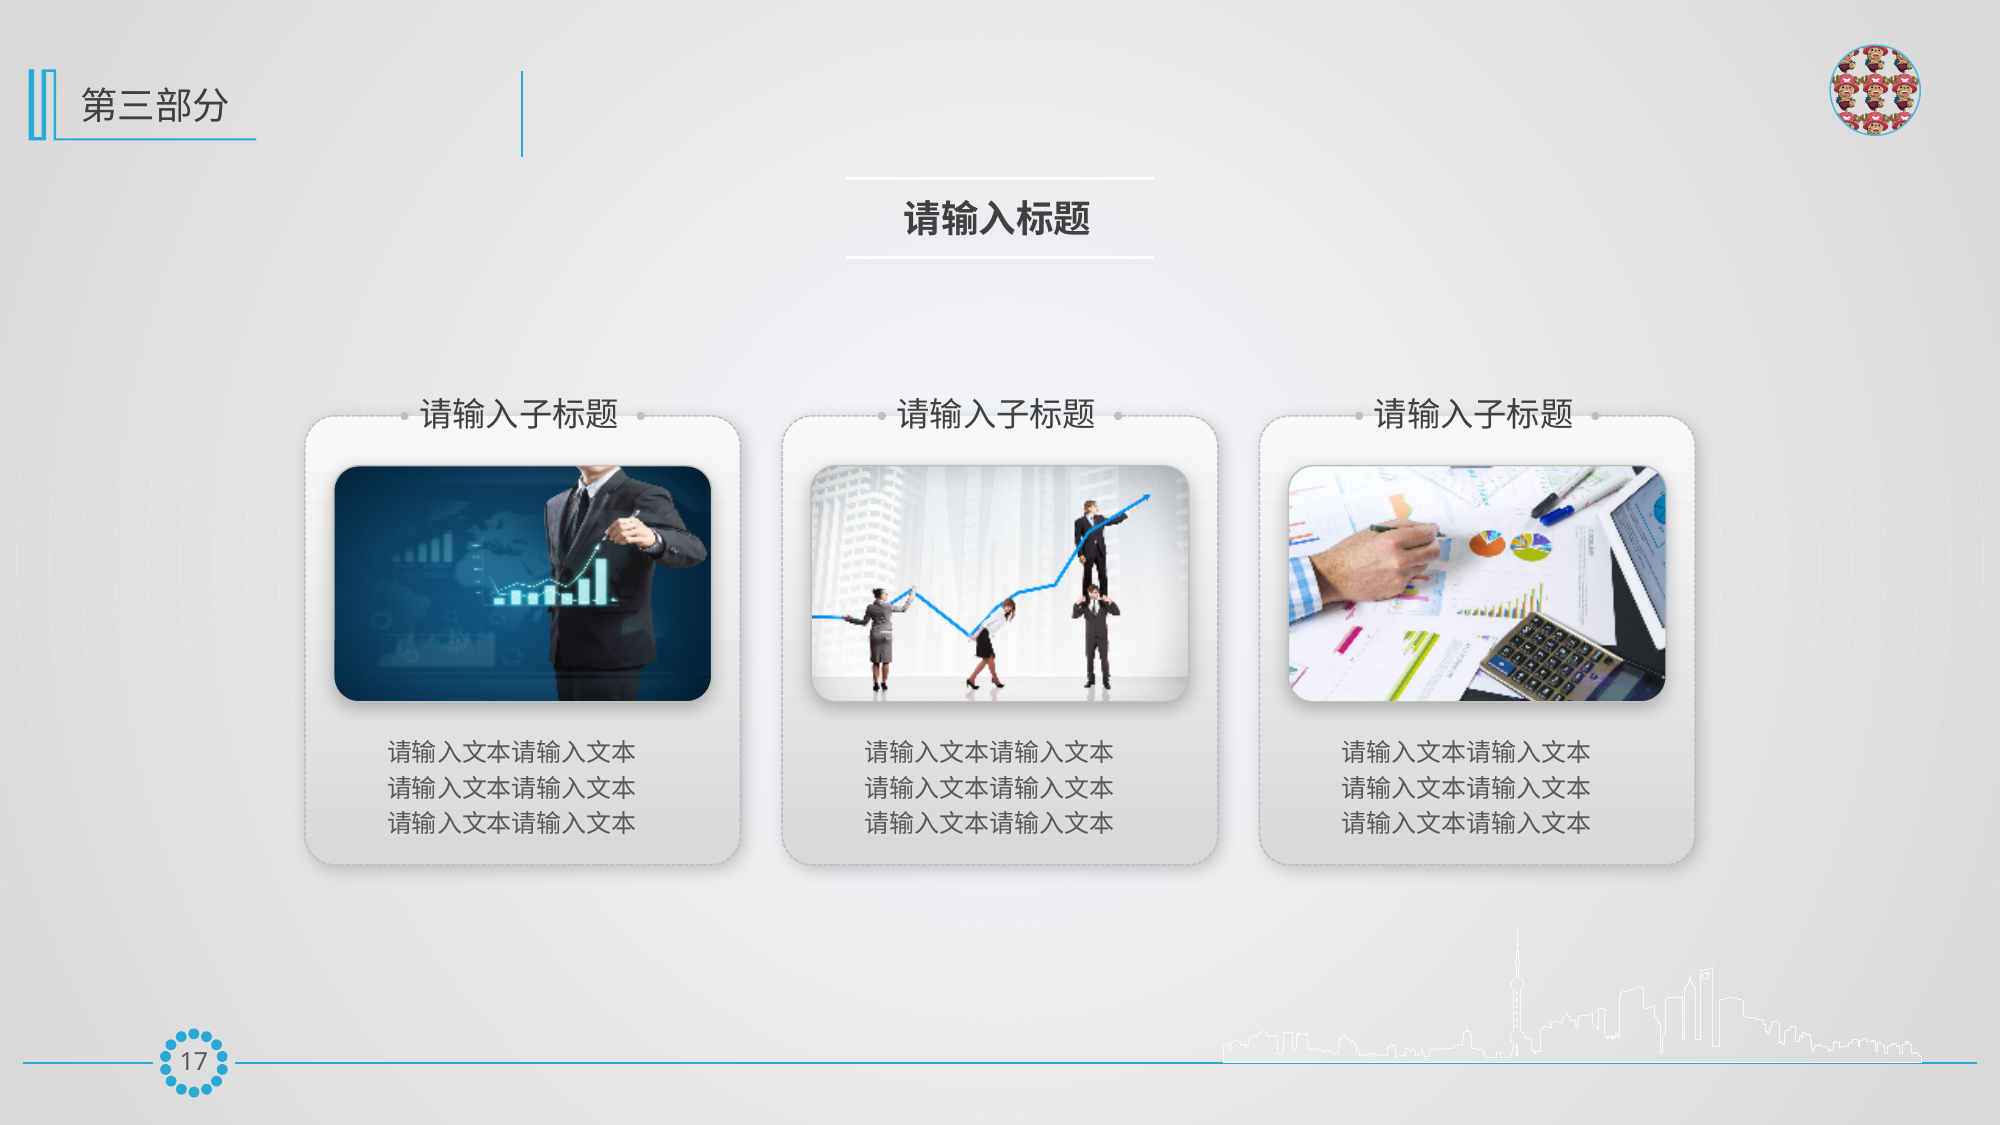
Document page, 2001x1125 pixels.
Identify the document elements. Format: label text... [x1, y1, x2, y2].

text_box [333, 465, 712, 702]
text_box 请输入子标题 [881, 385, 1118, 440]
text_box 请输入文本请输入文本请输入文本请输入文本 请输入文本请输入文本 [849, 722, 1151, 846]
text_box [304, 411, 741, 866]
text_box 请输入文本请输入文本请输入文本请输入文本 请输入文本请输入文本 [1326, 722, 1628, 846]
text_box [782, 411, 1219, 866]
picture [1831, 46, 1919, 134]
text_box 请输入子标题 [1359, 385, 1596, 440]
text_box 请输入子标题 [404, 385, 641, 440]
text_box [811, 465, 1189, 702]
text_box [1288, 465, 1667, 702]
text_box [1259, 411, 1696, 866]
text_box 请输入文本请输入文本请输入文本请输入文本 请输入文本请输入文本 [372, 722, 673, 846]
slide_number 16 [169, 1039, 218, 1086]
text_box 请输入标题 [889, 187, 1111, 248]
